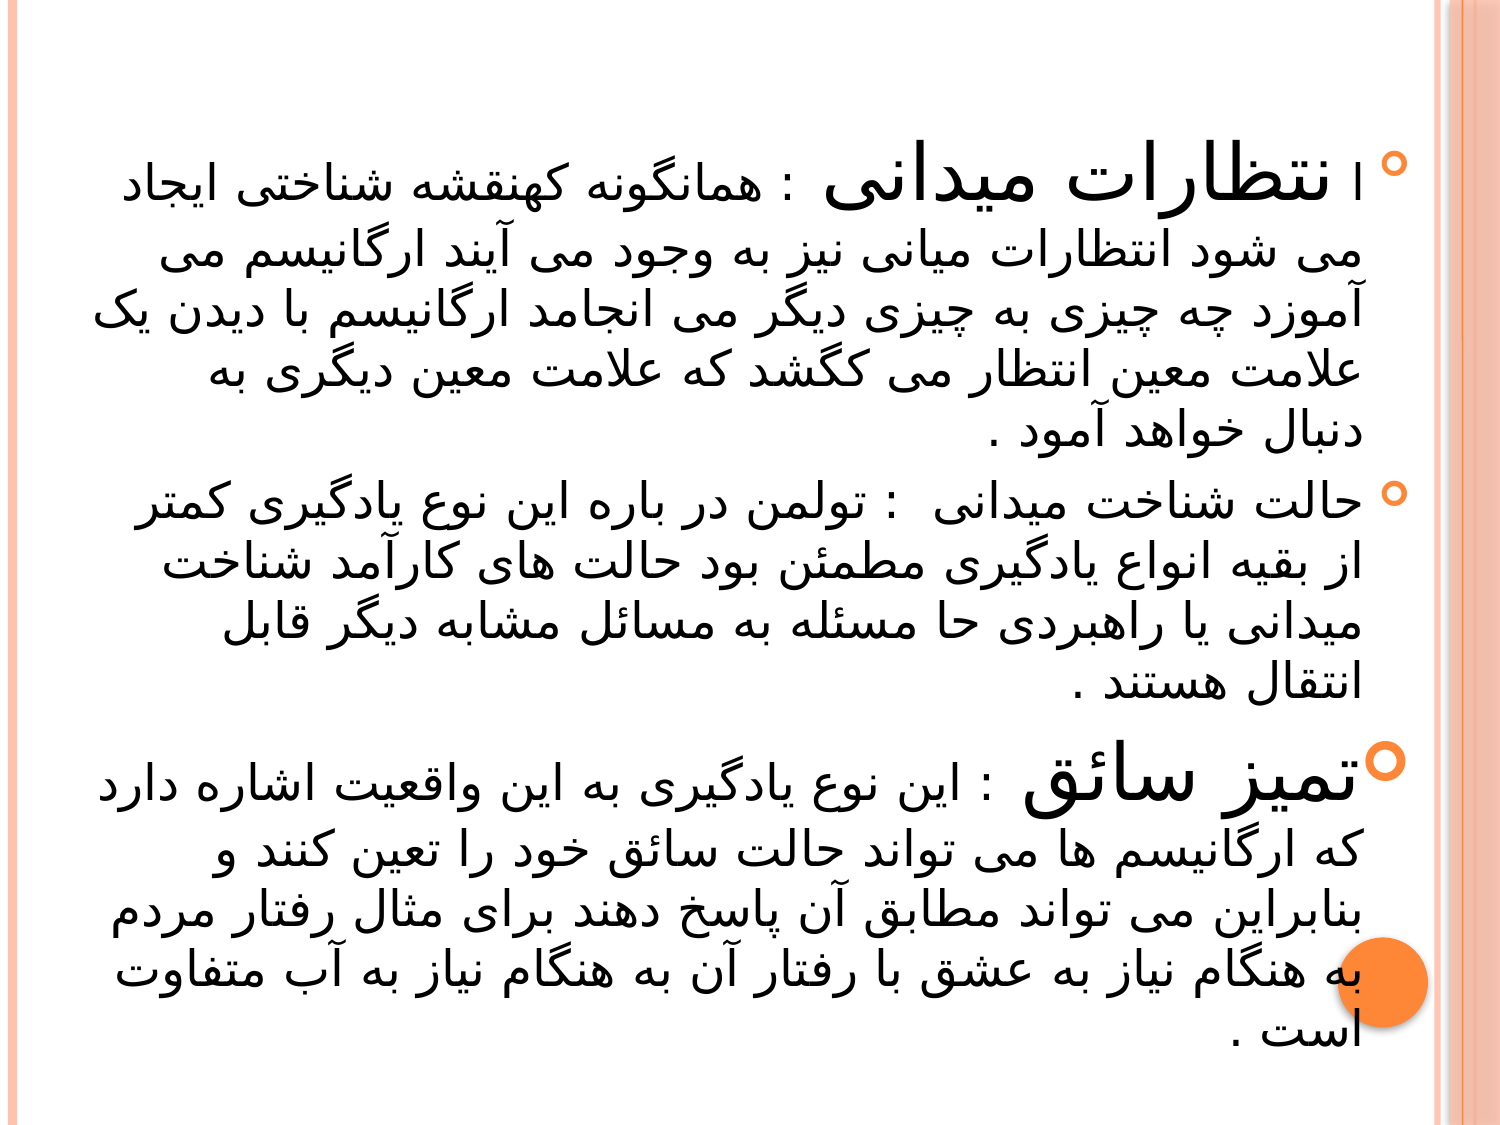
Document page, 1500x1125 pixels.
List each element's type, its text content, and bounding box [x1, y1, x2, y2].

list ا نتظارات میدانی : همانگونه کهنقشه شناختی ایجاد می شود انتظارات میانی نیز به وجود می آیند ارگانیسم می آموزد چه چیزی به چیزی دیگر می انجامد ارگانیسم با دیدن یک علامت معین انتظار می کگشد که علامت معین دیگری به دنبال خواهد آمود . حالت شناخت میدانی : تولمن در باره این نوع یادگیری کمتر از بقیه انواع یادگیری مطمئن بود حالت های کارآمد شناخت میدانی یا راهبردی حا مسئله به مسائل مشابه دیگر قابل انتقال هستند . تمیز سائق : این نوع یادگیری به این واقعیت اشاره دارد که ارگانیسم ها می تواند حالت سائق خود را تعین کنند و بنابراین می تواند مطابق آن پاسخ دهند برای مثال رفتار مردم به هنگام نیاز به عشق با رفتار آن به هنگام نیاز به آب متفاوت است . [75, 113, 1425, 1071]
